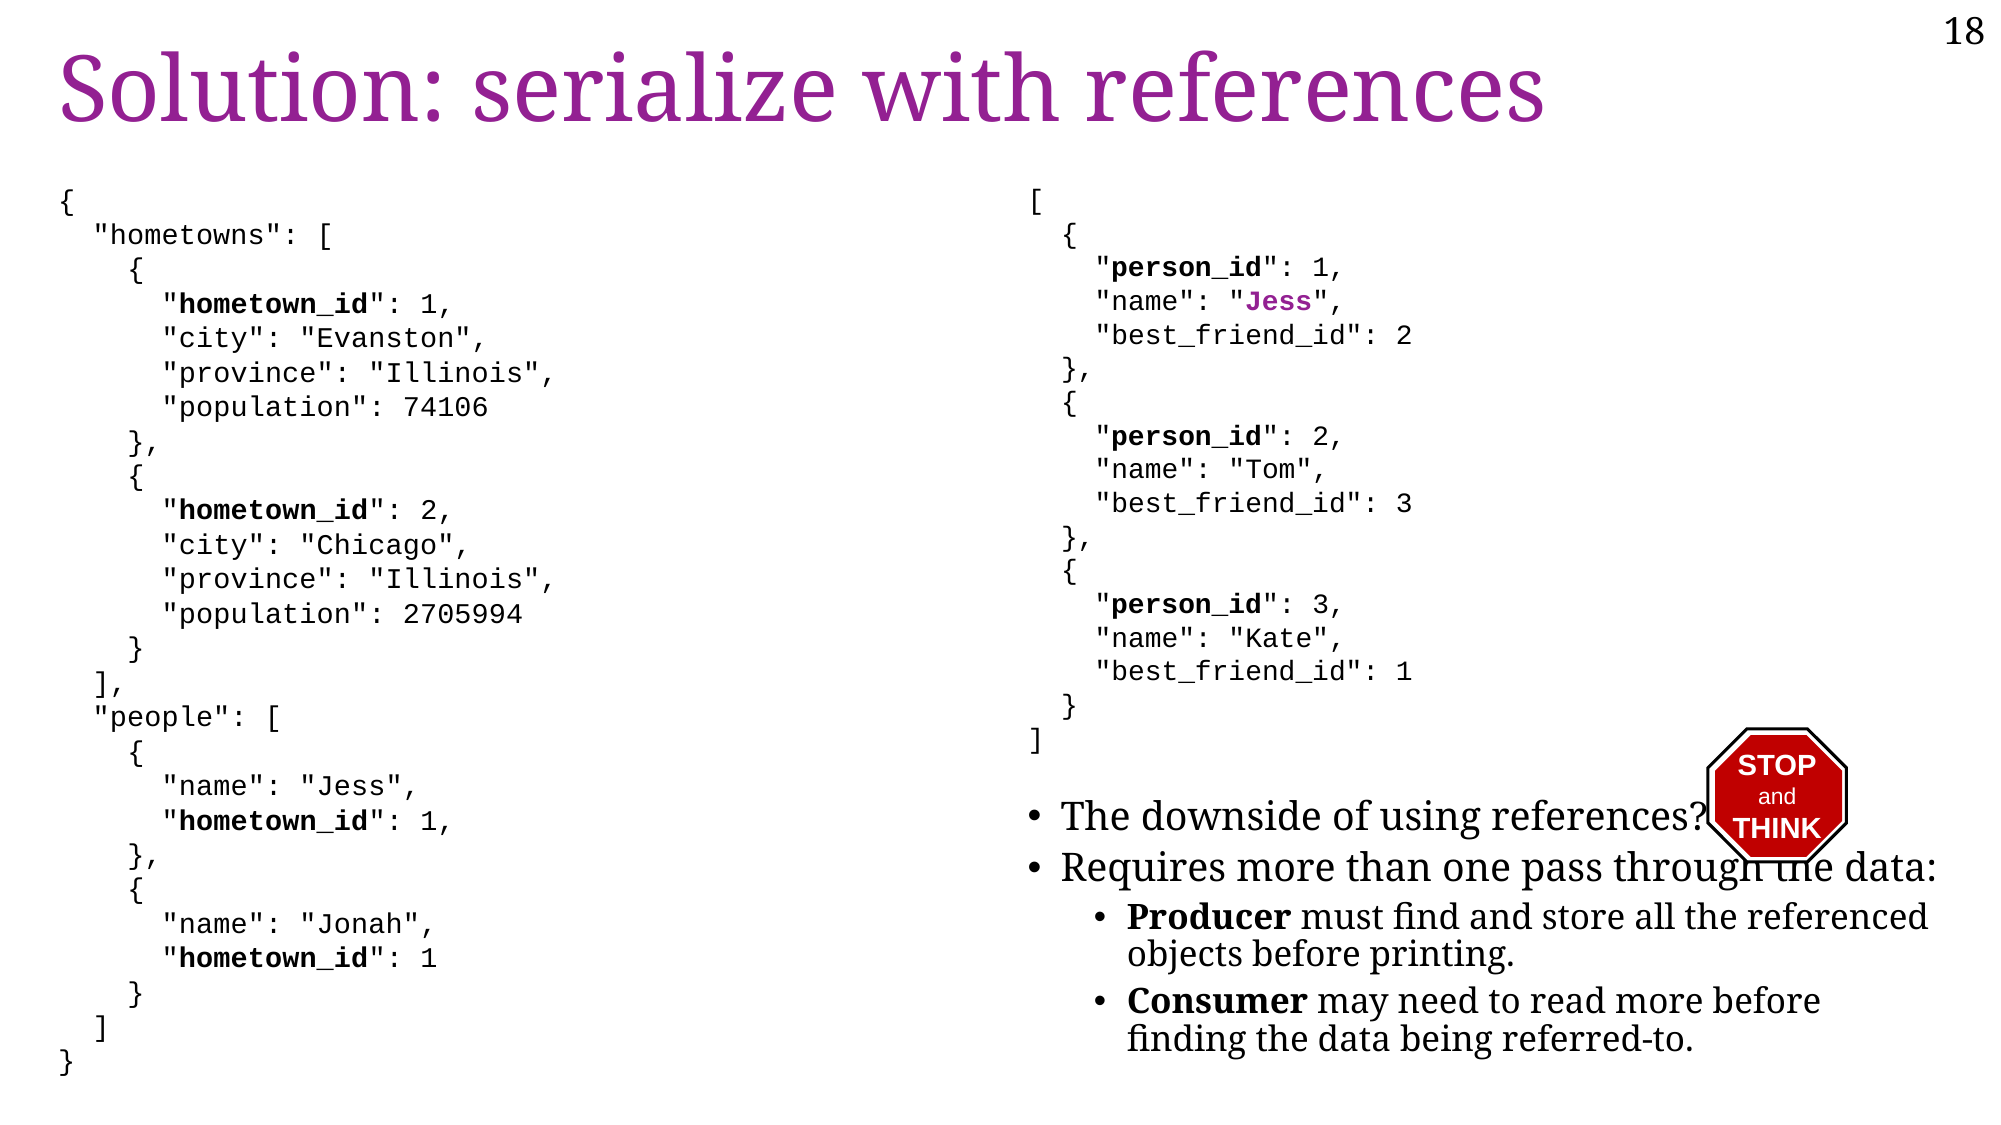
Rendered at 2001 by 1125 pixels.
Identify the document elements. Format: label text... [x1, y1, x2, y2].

list [ { "person_id": 1, "name": "Jess", "best_friend_id": 2 }, { "person_id": 2, "name": "Tom", "best_friend_id": 3 }, { "person_id": 3, "name": "Kate", "best_friend_id": 1 } ] The downside of using references? Requires more than one pass through the data: Producer must find and store all the referenced objects before printing. Consumer may need to read more before finding the data being referred-to. [1012, 177, 1953, 1101]
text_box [1707, 728, 1847, 862]
title Solution: serialize with references [43, 25, 1953, 158]
list { "hometowns": [ { "hometown_id": 1, "city": "Evanston", "province": "Illinois", "population": 74106 }, { "hometown_id": 2, "city": "Chicago", "province": "Illinois", "population": 2705994 } ], "people": [ { "name": "Jess", "hometown_id": 1, }, { "name": "Jonah", "hometown_id": 1 } ] } [43, 177, 988, 1101]
text_box 18 [1901, 0, 2000, 60]
